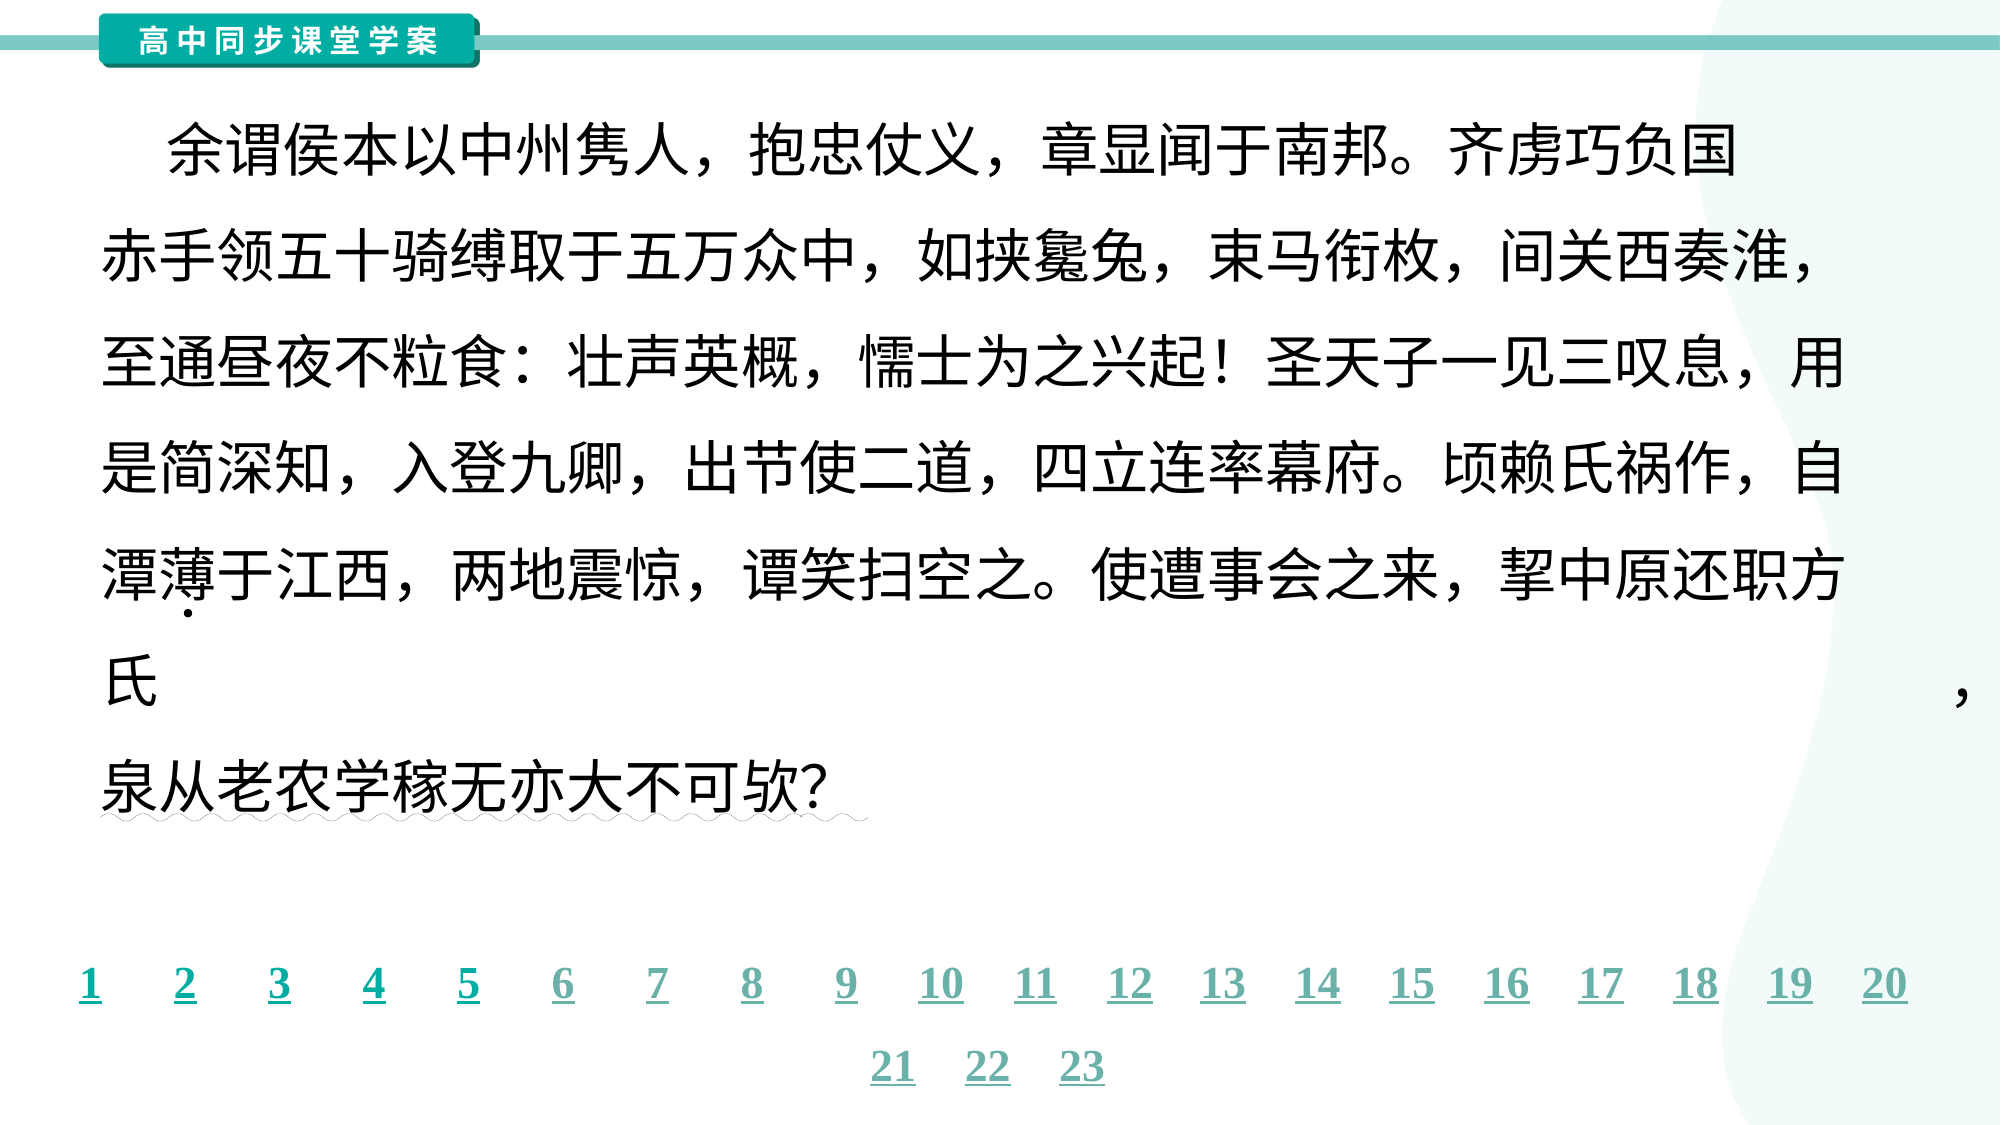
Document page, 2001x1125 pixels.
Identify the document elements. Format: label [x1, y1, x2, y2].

picture [0, 0, 2000, 1125]
text_box [183, 608, 193, 618]
